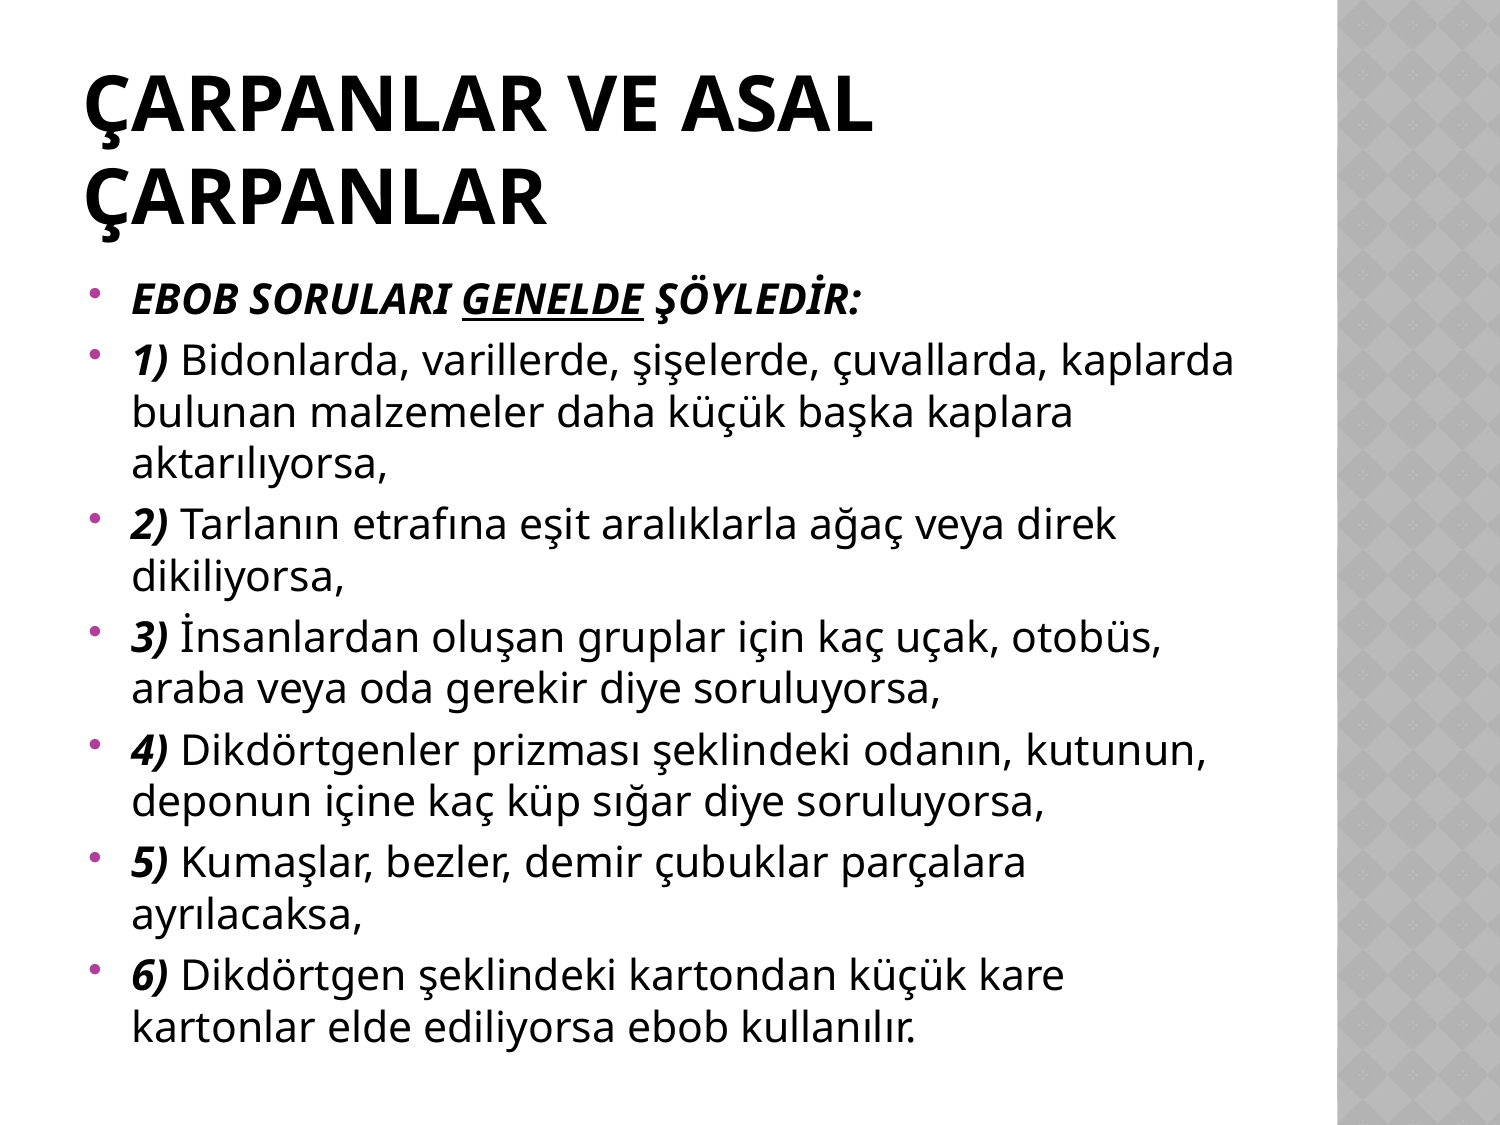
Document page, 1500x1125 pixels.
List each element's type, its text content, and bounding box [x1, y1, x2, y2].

list EBOB SORULARI GENELDE ŞÖYLEDİR: 1) Bidonlarda, varillerde, şişelerde, çuvallarda, kaplarda bulunan malzemeler daha küçük başka kaplara aktarılıyorsa, 2) Tarlanın etrafına eşit aralıklarla ağaç veya direk dikiliyorsa, 3) İnsanlardan oluşan gruplar için kaç uçak, otobüs, araba veya oda gerekir diye soruluyorsa, 4) Dikdörtgenler prizması şeklindeki odanın, kutunun, deponun içine kaç küp sığar diye soruluyorsa, 5) Kumaşlar, bezler, demir çubuklar parçalara ayrılacaksa, 6) Dikdörtgen şeklindeki kartondan küçük kare kartonlar elde ediliyorsa ebob kullanılır. [75, 264, 1263, 1059]
title Çarpanlar ve asal çarpanlar [75, 52, 1263, 240]
